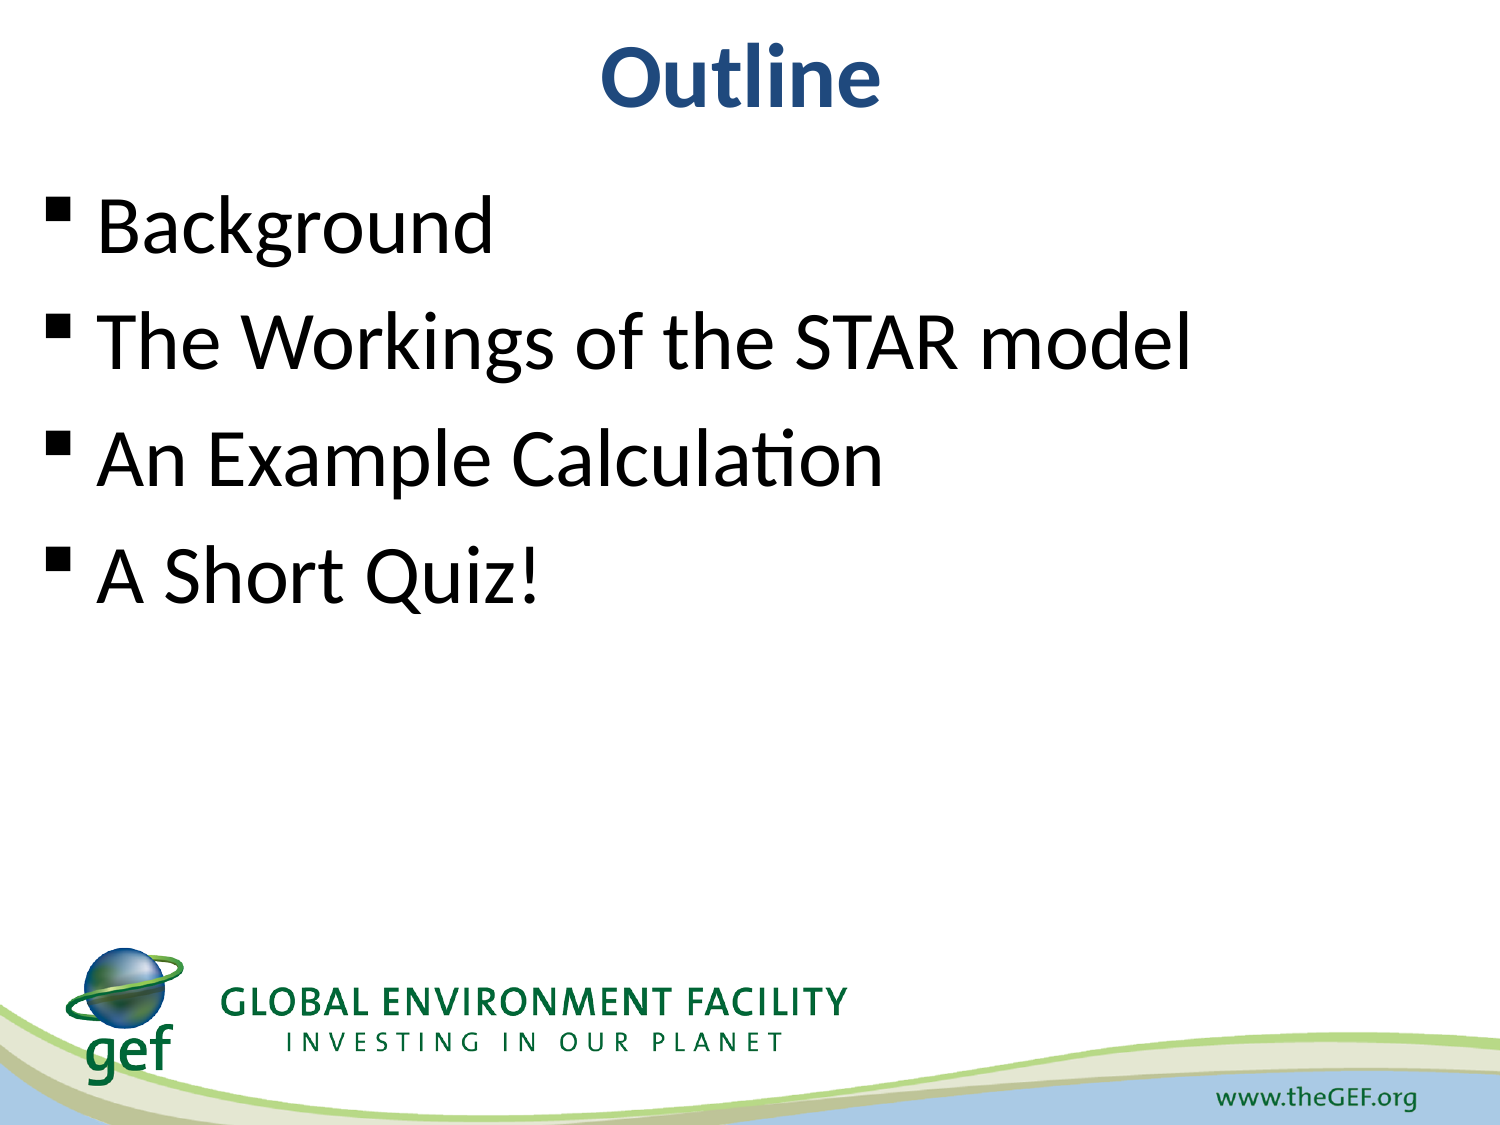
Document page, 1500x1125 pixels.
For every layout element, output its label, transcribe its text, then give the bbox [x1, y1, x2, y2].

picture [0, 920, 1500, 1125]
title Outline [74, 12, 1426, 113]
list Background The Workings of the STAR model An Example Calculation A Short Quiz! [24, 162, 1476, 988]
